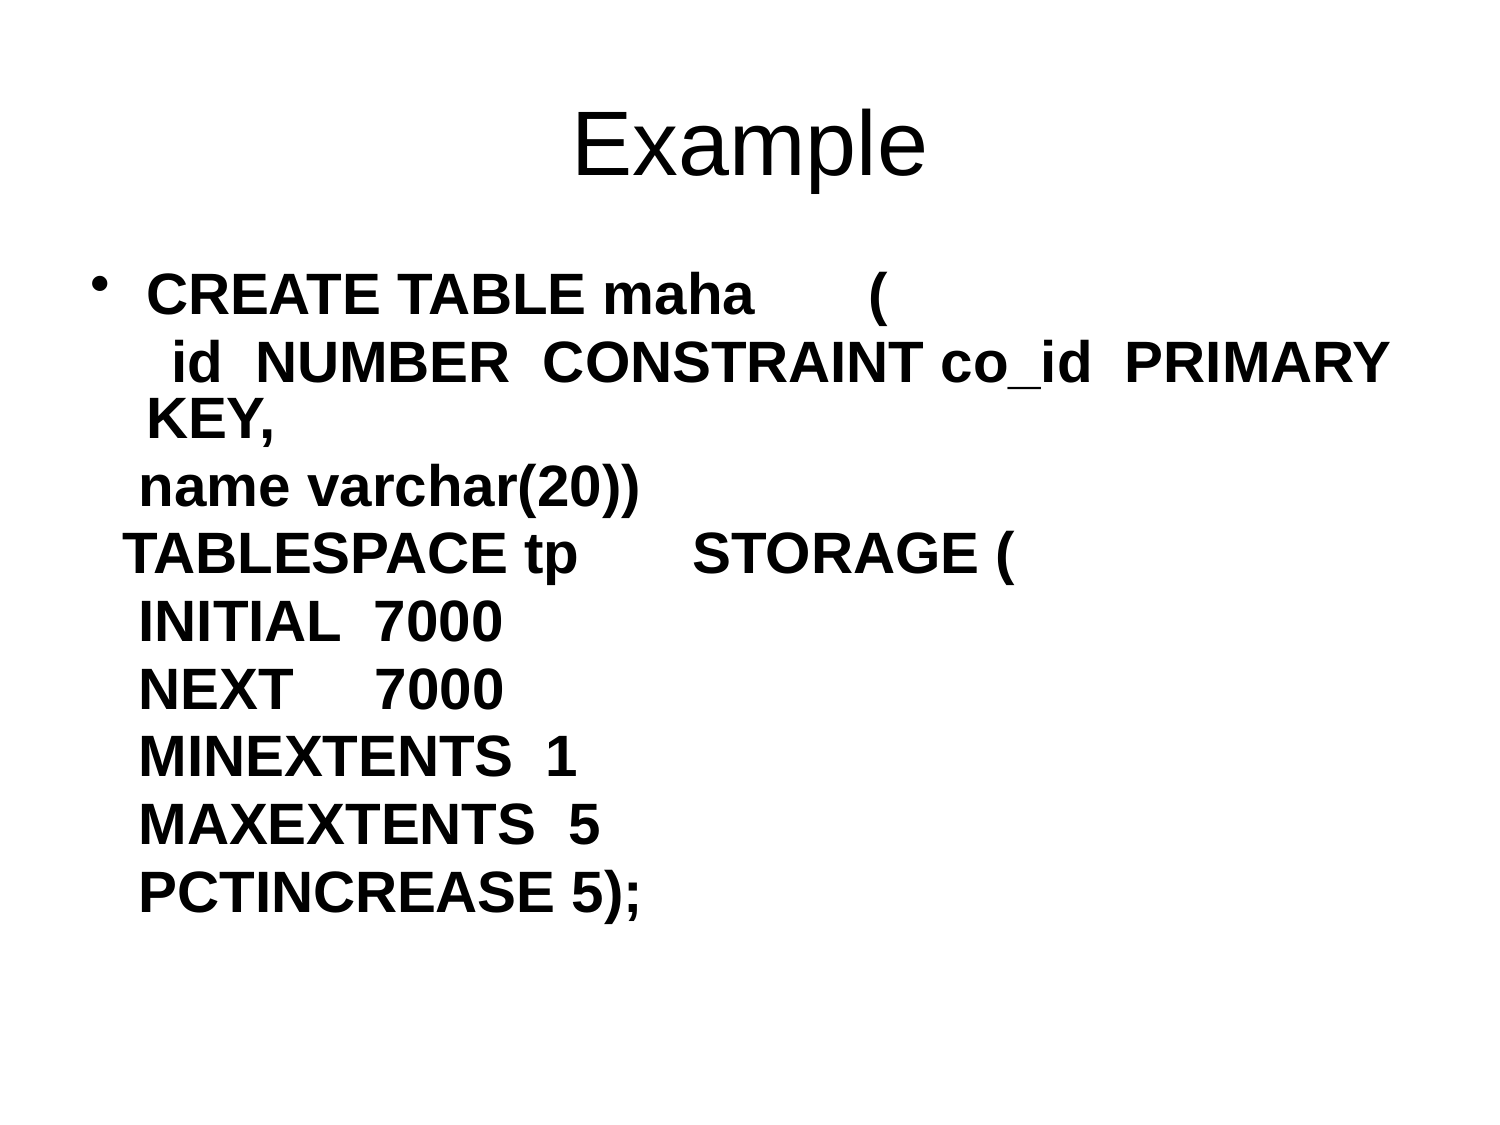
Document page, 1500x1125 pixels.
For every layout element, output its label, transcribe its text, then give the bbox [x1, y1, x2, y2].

title Example [74, 44, 1426, 233]
list CREATE TABLE maha ( id NUMBER CONSTRAINT co_id PRIMARY KEY, name varchar(20)) TABLESPACE tp STORAGE ( INITIAL 7000 NEXT 7000 MINEXTENTS 1 MAXEXTENTS 5 PCTINCREASE 5); [74, 262, 1426, 1006]
